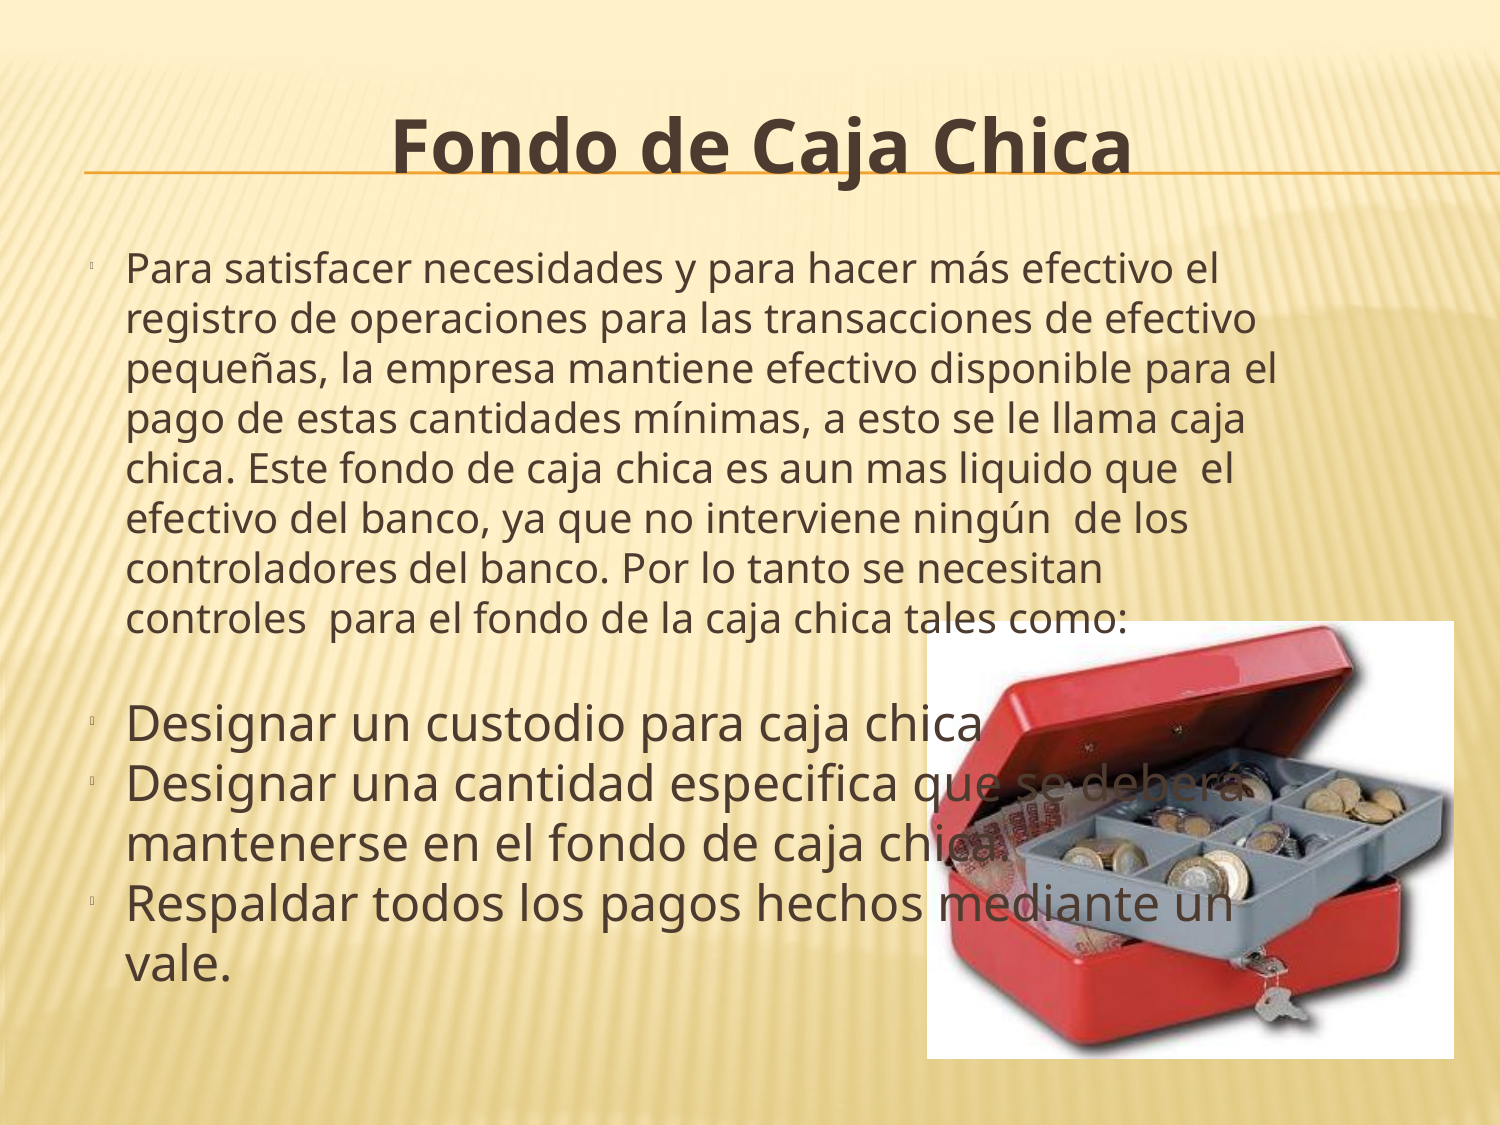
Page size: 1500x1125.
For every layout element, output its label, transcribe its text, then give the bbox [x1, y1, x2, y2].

text_box Fondo de Caja Chica [49, 74, 1475, 213]
text_box Para satisfacer necesidades y para hacer más efectivo el registro de operaciones para las transacciones de efectivo pequeñas, la empresa mantiene efectivo disponible para el pago de estas cantidades mínimas, a esto se le llama caja chica. Este fondo de caja chica es aun mas liquido que el efectivo del banco, ya que no interviene ningún de los controladores del banco. Por lo tanto se necesitan controles para el fondo de la caja chica tales como: Designar un custodio para caja chica Designar una cantidad especifica que se deberá mantenerse en el fondo de caja chica. Respaldar todos los pagos hechos mediante un vale. [75, 234, 1300, 1005]
picture [0, 0, 1500, 1125]
